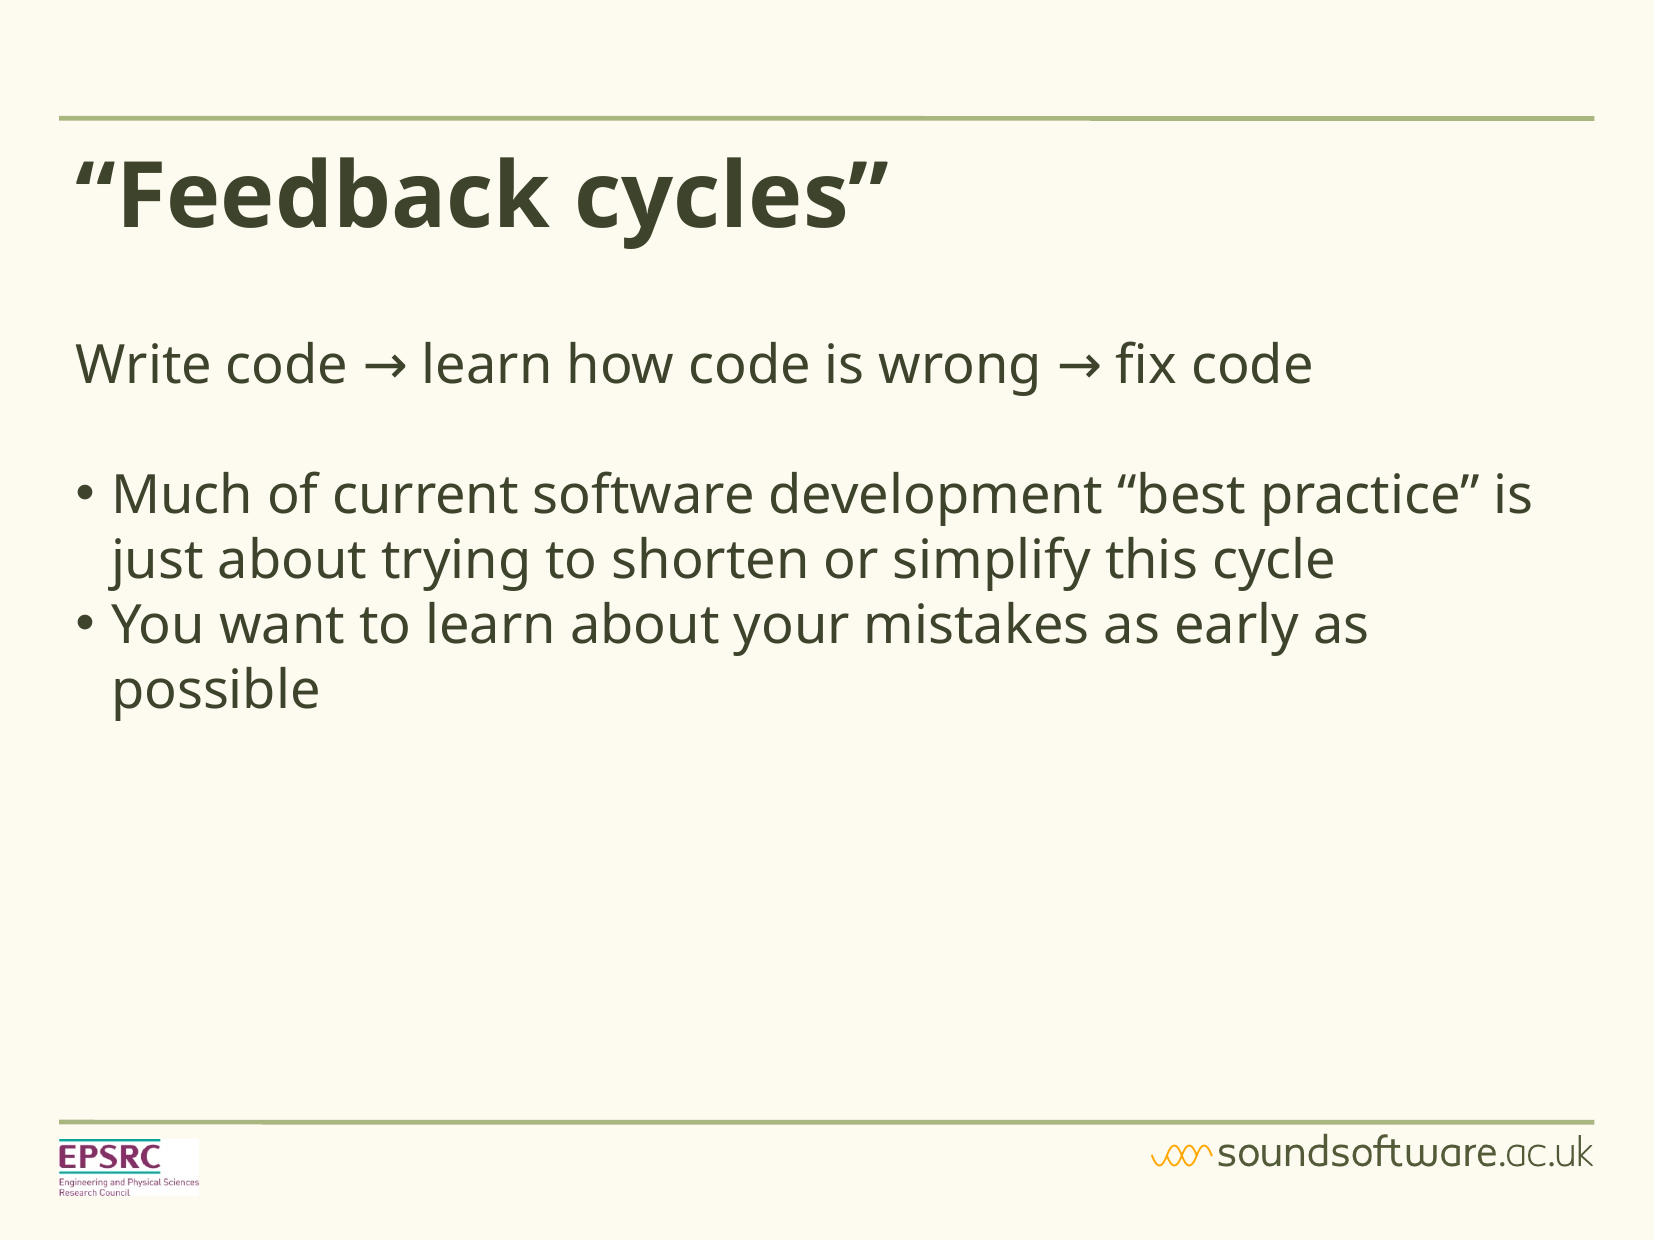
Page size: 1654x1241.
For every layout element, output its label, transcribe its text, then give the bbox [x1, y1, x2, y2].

picture [1151, 1133, 1593, 1167]
picture [59, 1139, 199, 1196]
text_box Write code → learn how code is wrong → fix code Much of current software development “best practice” is just about trying to shorten or simplify this cycle You want to learn about your mistakes as early as possible [59, 321, 1592, 1138]
text_box “Feedback cycles” [59, 118, 1592, 264]
